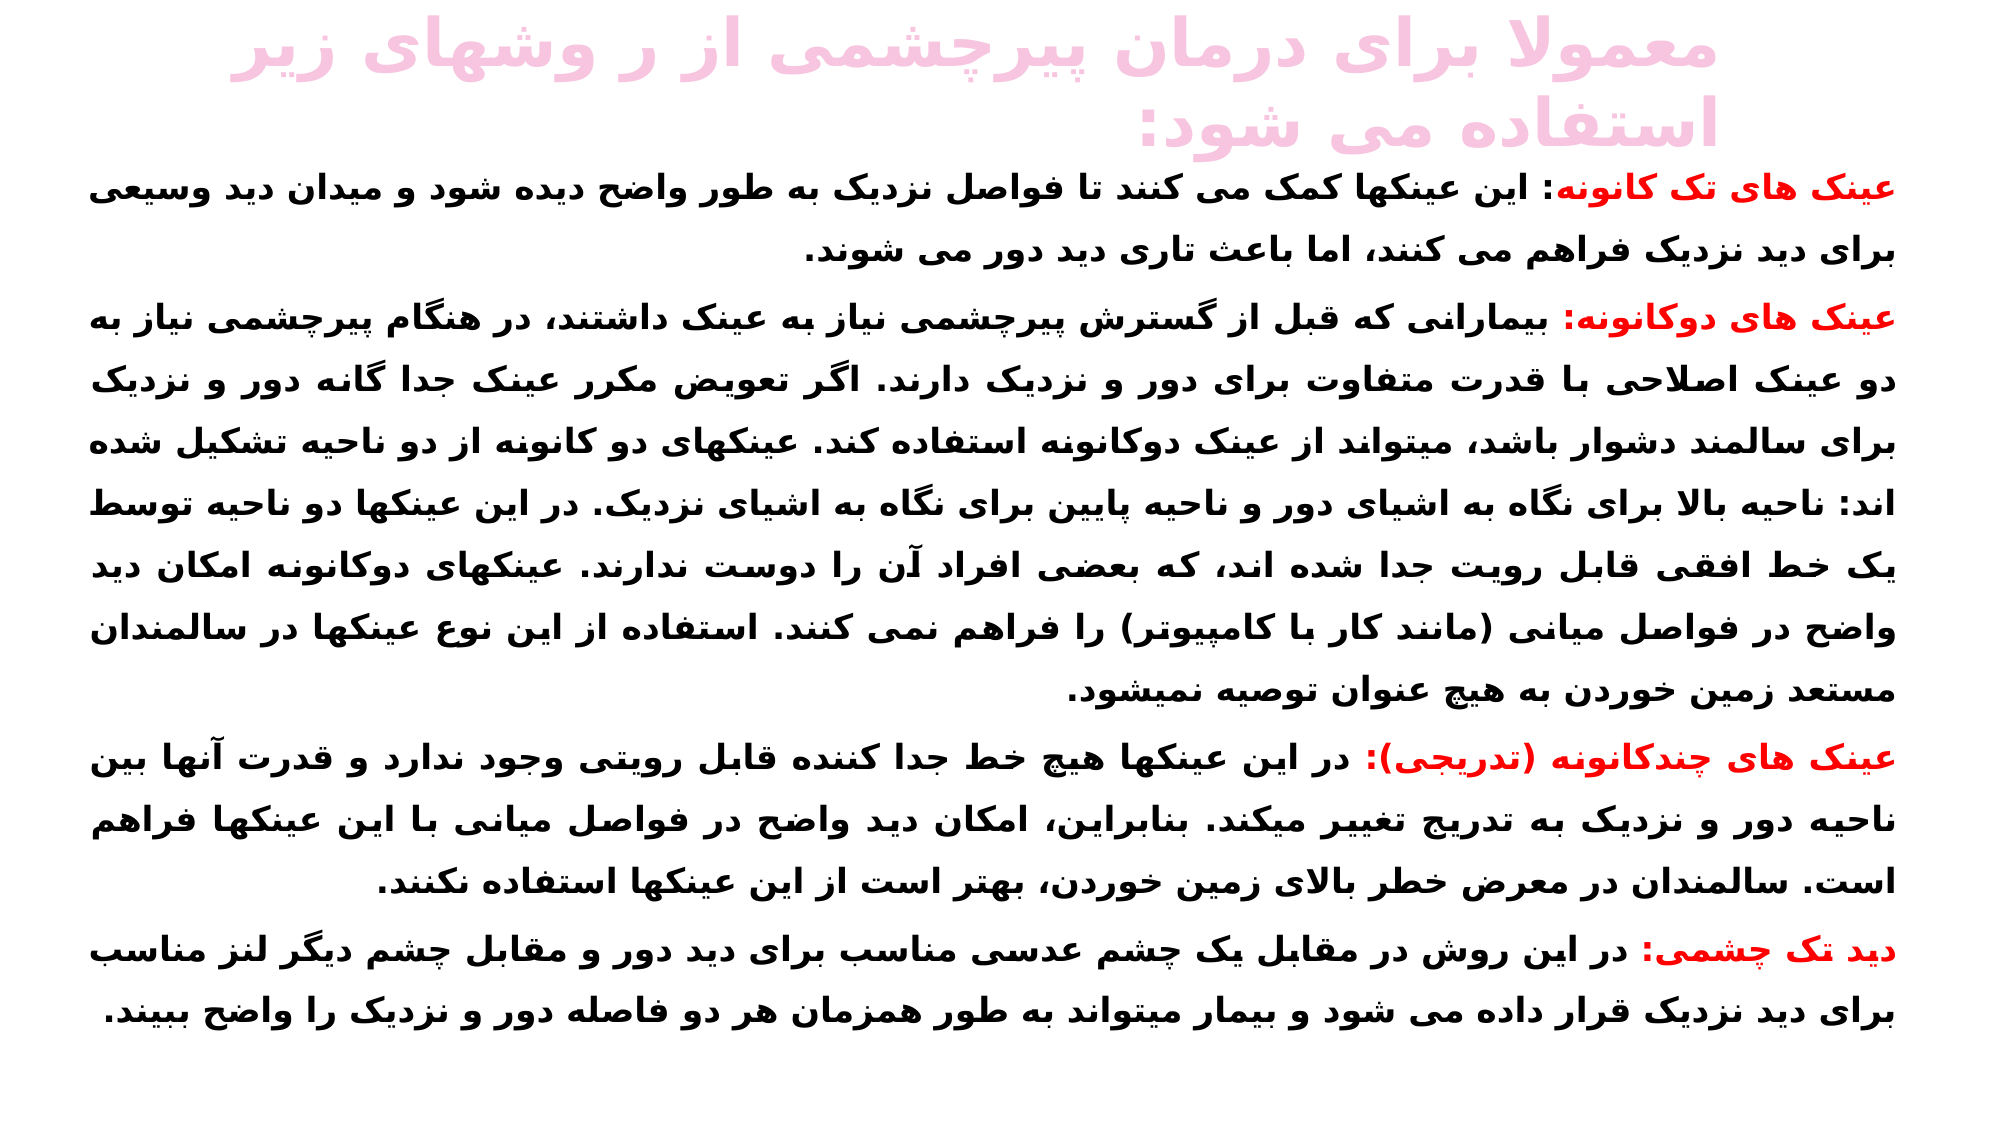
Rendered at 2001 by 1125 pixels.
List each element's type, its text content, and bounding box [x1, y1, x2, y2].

subtitle عینک های تک کانونه: این عینکها کمک می کنند تا فواصل نزدیک به طور واضح دیده شود و میدان دید وسیعی برای دید نزدیک فراهم می کنند، اما باعث تاری دید دور می شوند. عینک های دوکانونه: بیمارانی که قبل از گسترش پیرچشمی نیاز به عینک داشتند، در هنگام پیرچشمی نیاز به دو عینک اصلاحی با قدرت متفاوت برای دور و نزدیک دارند. اگر تعویض مکرر عینک جدا گانه دور و نزدیک برای سالمند دشوار باشد، میتواند از عینک دوکانونه استفاده کند. عینکهای دو کانونه از دو ناحیه تشکیل شده اند: ناحیه بالا برای نگاه به اشیای دور و ناحیه پایین برای نگاه به اشیای نزدیک. در این عینکها دو ناحیه توسط یک خط افقی قابل رویت جدا شده اند، که بعضی افراد آن را دوست ندارند. عینکهای دوکانونه امکان دید واضح در فواصل میانی (مانند کار با کامپیوتر) را فراهم نمی کنند. استفاده از این نوع عینکها در سالمندان مستعد زمین خوردن به هیچ عنوان توصیه نمیشود. عینک های چندکانونه (تدریجی): در این عینکها هیچ خط جدا کننده قابل رویتی وجود ندارد و قدرت آنها بین ناحیه دور و نزدیک به تدریج تغییر میکند. بنابراین، امکان دید واضح در فواصل میانی با این عینکها فراهم است. سالمندان در معرض خطر بالای زمین خوردن، بهتر است از این عینکها استفاده نکنند. دید تک چشمی: در این روش در مقابل یک چشم عدسی مناسب برای دید دور و مقابل چشم دیگر لنز مناسب برای دید نزدیک قرار داده می شود و بیمار میتواند به طور همزمان هر دو فاصله دور و نزدیک را واضح ببیند. [73, 137, 1927, 1111]
text_box معمولا برای درمان پیرچشمی از ر وشهای زیر استفاده می شود: [194, 22, 1737, 137]
